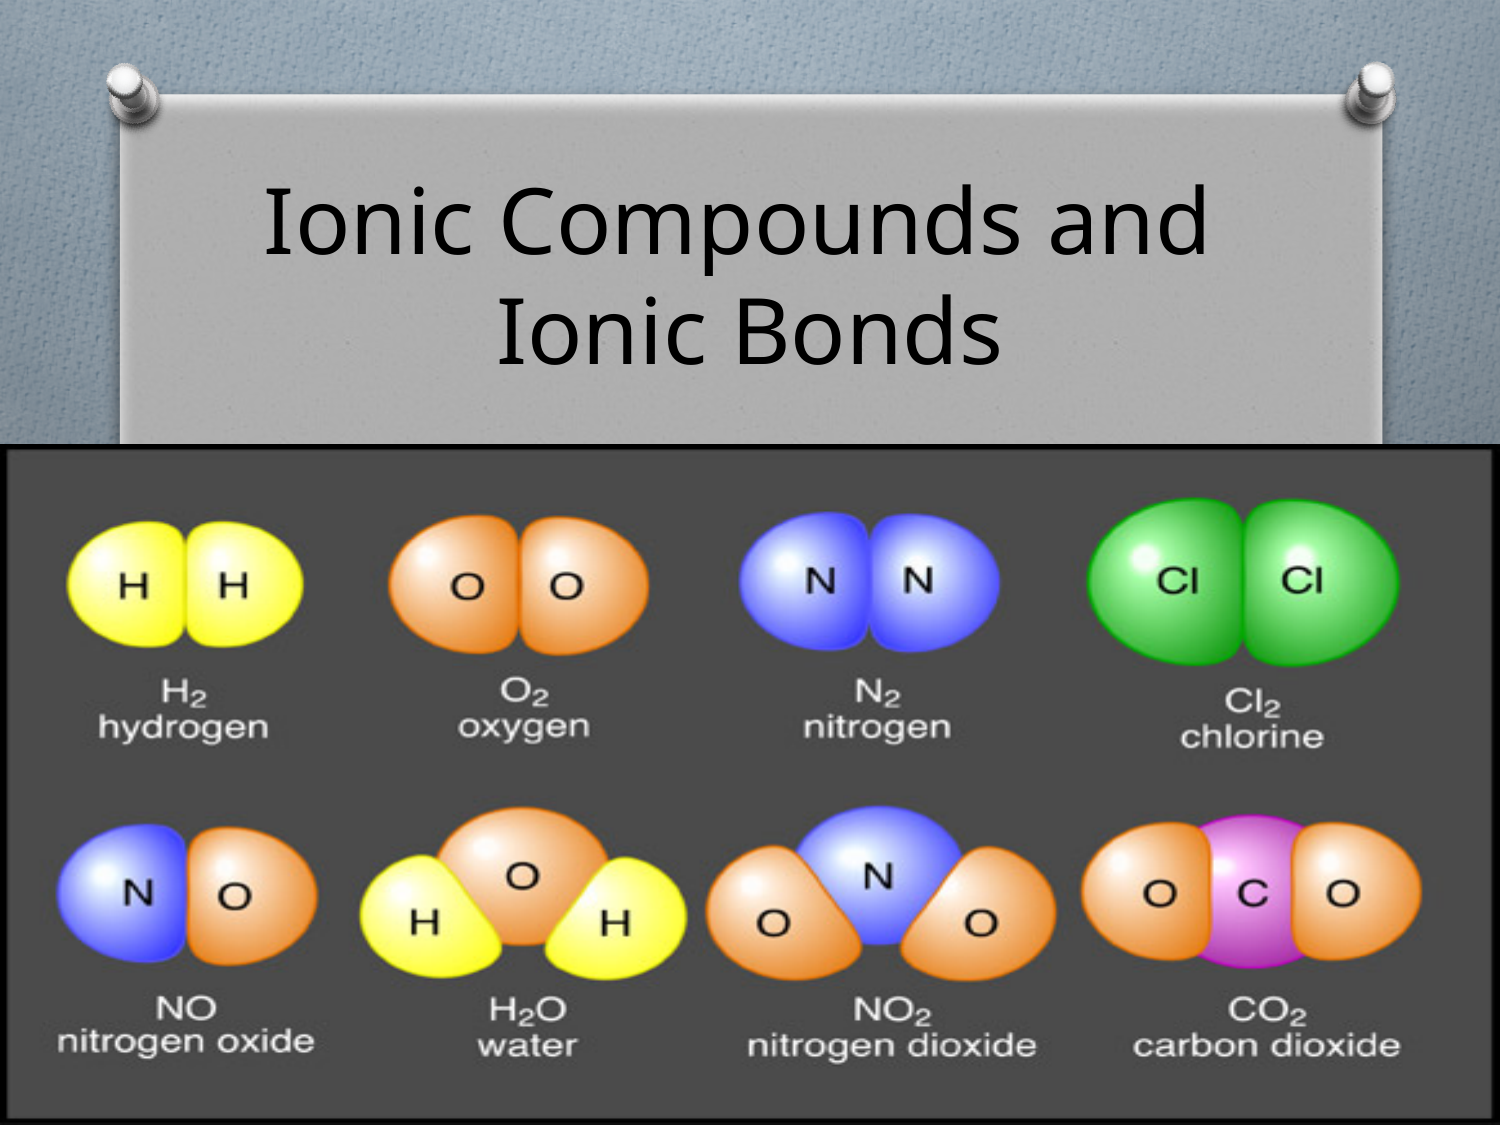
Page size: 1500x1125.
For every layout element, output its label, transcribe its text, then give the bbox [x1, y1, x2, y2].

title Ionic Compounds and Ionic Bonds [237, 167, 1263, 391]
picture [1317, 35, 1439, 156]
picture [0, 444, 1500, 1125]
picture [75, 29, 198, 153]
